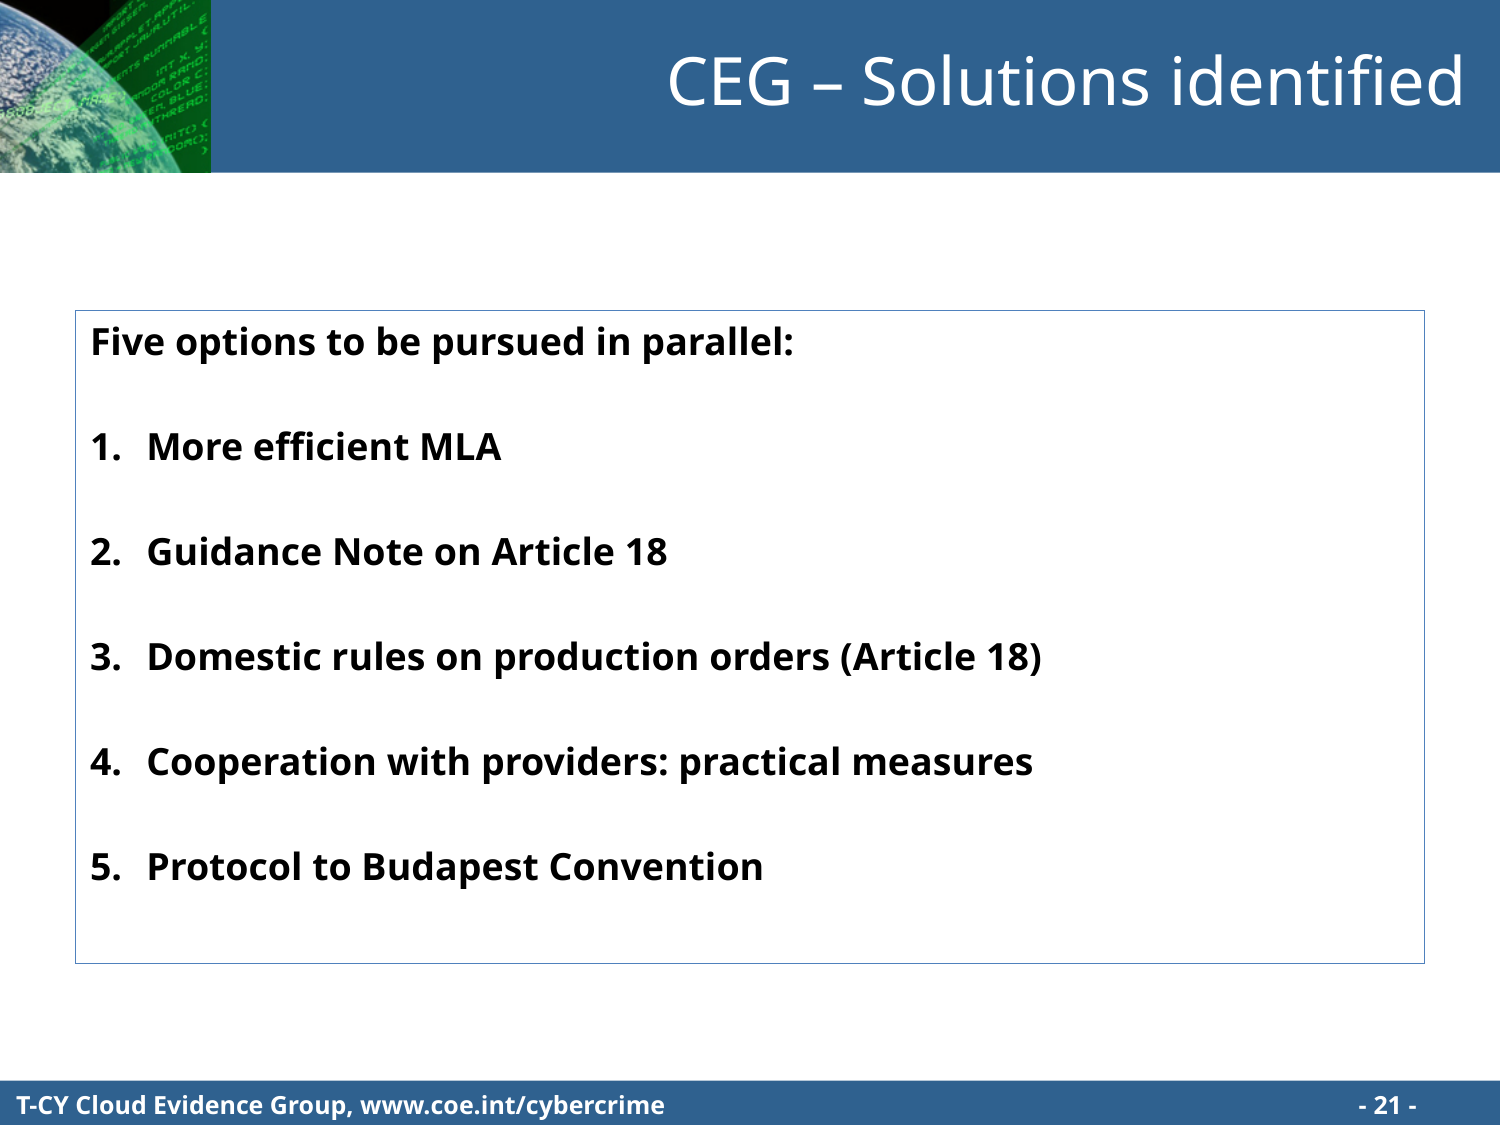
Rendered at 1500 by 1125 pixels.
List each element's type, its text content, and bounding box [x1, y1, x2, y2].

text_box [214, 0, 1500, 175]
list Five options to be pursued in parallel: More efficient MLA Guidance Note on Article 18 Domestic rules on production orders (Article 18) Cooperation with providers: practical measures Protocol to Budapest Convention [75, 310, 1425, 964]
text_box [0, 1079, 1500, 1125]
text_box T-CY Cloud Evidence Group, www.coe.int/cybercrime - 21 - [1, 1082, 1500, 1125]
picture [0, 0, 212, 173]
text_box CEG – Solutions identified [230, 31, 1483, 126]
